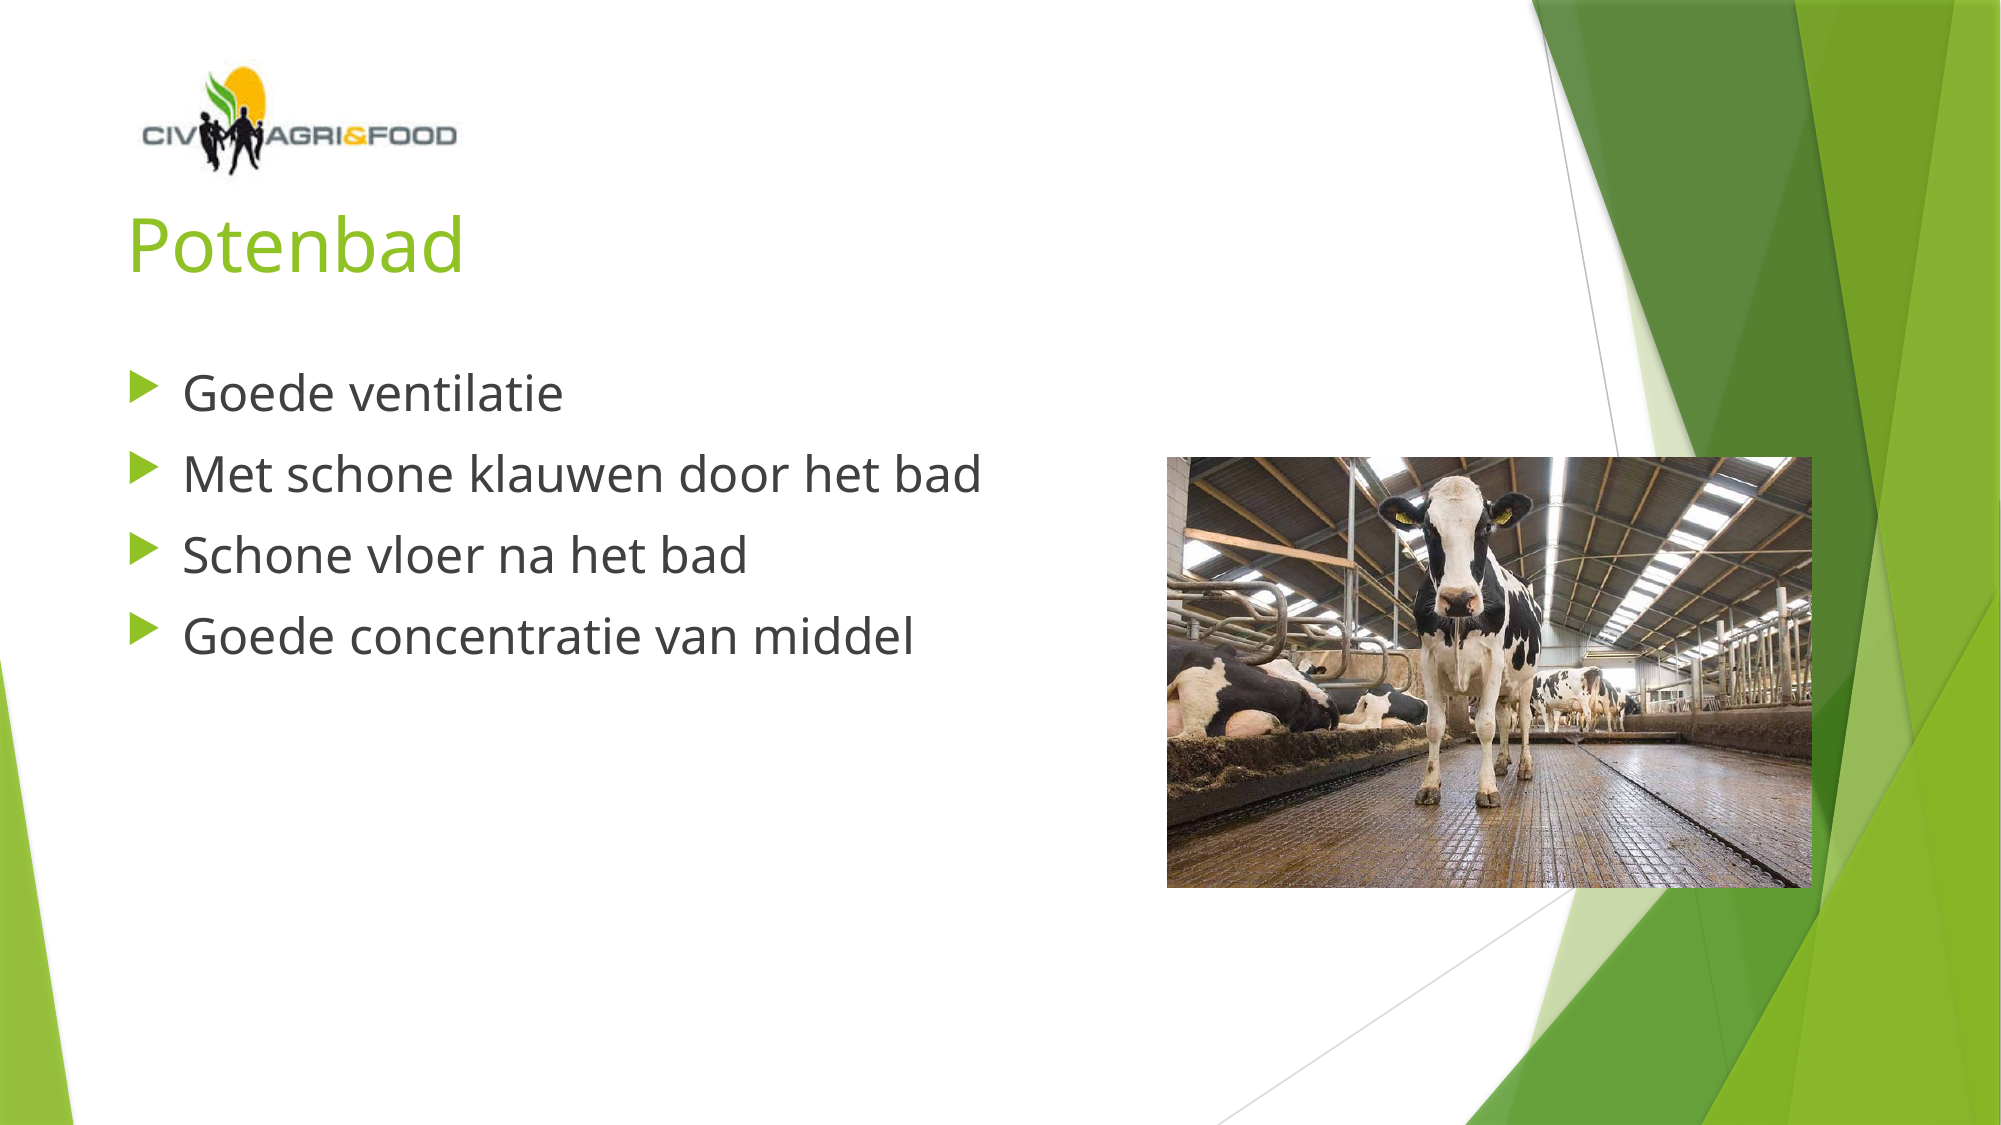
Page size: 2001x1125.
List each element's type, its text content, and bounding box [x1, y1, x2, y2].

picture [137, 59, 463, 99]
list Goede ventilatie Met schone klauwen door het bad Schone vloer na het bad Goede concentratie van middel [111, 354, 1522, 992]
title Potenbad [111, 99, 1522, 317]
picture [1167, 457, 1812, 889]
